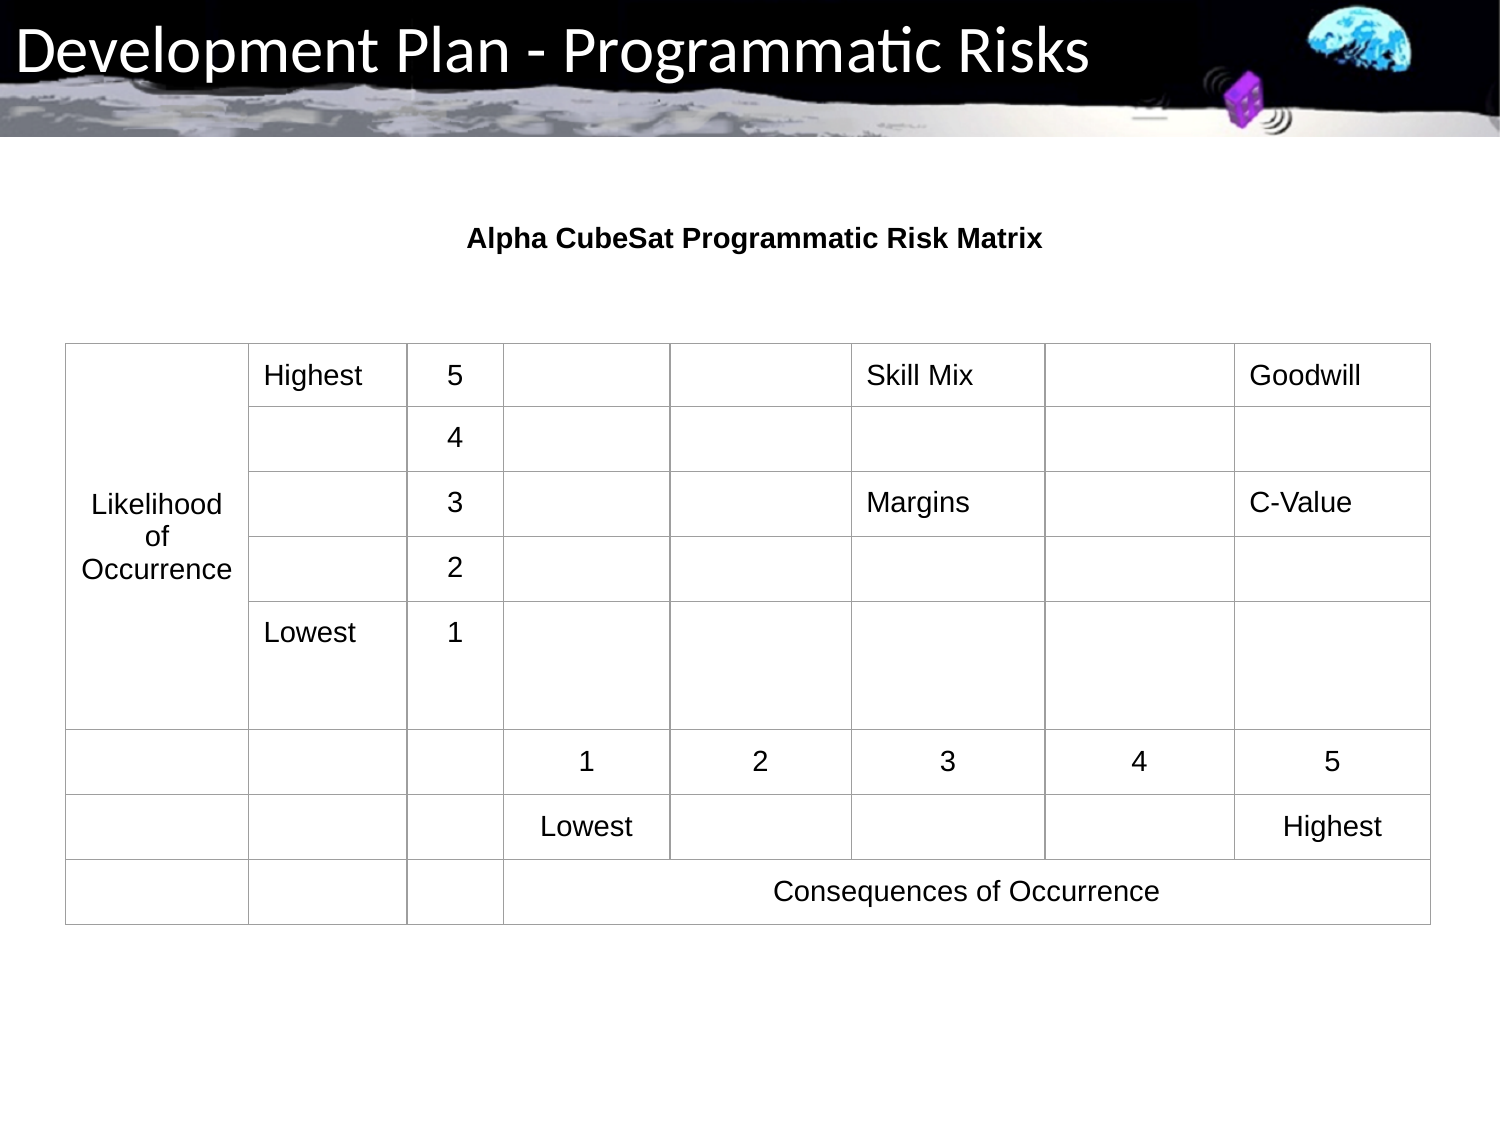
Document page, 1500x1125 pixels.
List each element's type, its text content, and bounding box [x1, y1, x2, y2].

table_cell Highest [1235, 795, 1430, 859]
table_cell [249, 860, 406, 924]
table_cell [671, 537, 851, 601]
table_header 5 [408, 344, 503, 406]
table_cell [1046, 795, 1234, 859]
table_cell [66, 730, 248, 794]
table_cell [671, 407, 851, 471]
table_cell [504, 407, 669, 471]
table_cell C-Value [1235, 472, 1430, 536]
table_cell [671, 602, 851, 729]
table_cell [852, 407, 1044, 471]
table_cell 2 [671, 730, 851, 794]
table_cell [408, 730, 503, 794]
table_header [671, 344, 851, 406]
table_header Likelihood of Occurrence [66, 344, 248, 729]
table_header Goodwill [1235, 344, 1430, 406]
table_cell [671, 795, 851, 859]
table_cell [852, 602, 1044, 729]
table_cell [1046, 537, 1234, 601]
table_cell [852, 537, 1044, 601]
table_cell [504, 537, 669, 601]
table_cell Lowest [504, 795, 669, 859]
table_cell [249, 472, 406, 536]
table_header [504, 344, 669, 406]
table_cell [504, 472, 669, 536]
title Development Plan - Programmatic Risks [0, 0, 1283, 92]
table_cell Margins [852, 472, 1044, 536]
table_cell Lowest [249, 602, 406, 729]
table_cell 4 [1046, 730, 1234, 794]
table_cell 1 [504, 730, 669, 794]
table_cell [1046, 602, 1234, 729]
table_cell [249, 795, 406, 859]
table_cell [408, 795, 503, 859]
table_cell [671, 472, 851, 536]
table_cell [249, 407, 406, 471]
table_cell [66, 860, 248, 924]
table_cell [1235, 537, 1430, 601]
table_header [1046, 344, 1234, 406]
table_header Highest [249, 344, 406, 406]
table_cell 4 [408, 407, 503, 471]
table_cell [66, 795, 248, 859]
table_cell [249, 537, 406, 601]
picture [0, 0, 1500, 137]
table_cell [852, 795, 1044, 859]
table_cell [1046, 472, 1234, 536]
table_cell 2 [408, 537, 503, 601]
table_cell 3 [852, 730, 1044, 794]
text_box Alpha CubeSat Programmatic Risk Matrix [206, 203, 1304, 260]
table_cell 1 [408, 602, 503, 729]
table_cell 5 [1235, 730, 1430, 794]
table_header Skill Mix [852, 344, 1044, 406]
table_cell [1235, 407, 1430, 471]
table_cell [408, 860, 503, 924]
table_cell Consequences of Occurrence [504, 860, 1430, 924]
table_cell 3 [408, 472, 503, 536]
table_cell [1046, 407, 1234, 471]
table_cell [504, 602, 669, 729]
table_cell [1235, 602, 1430, 729]
table_cell [249, 730, 406, 794]
